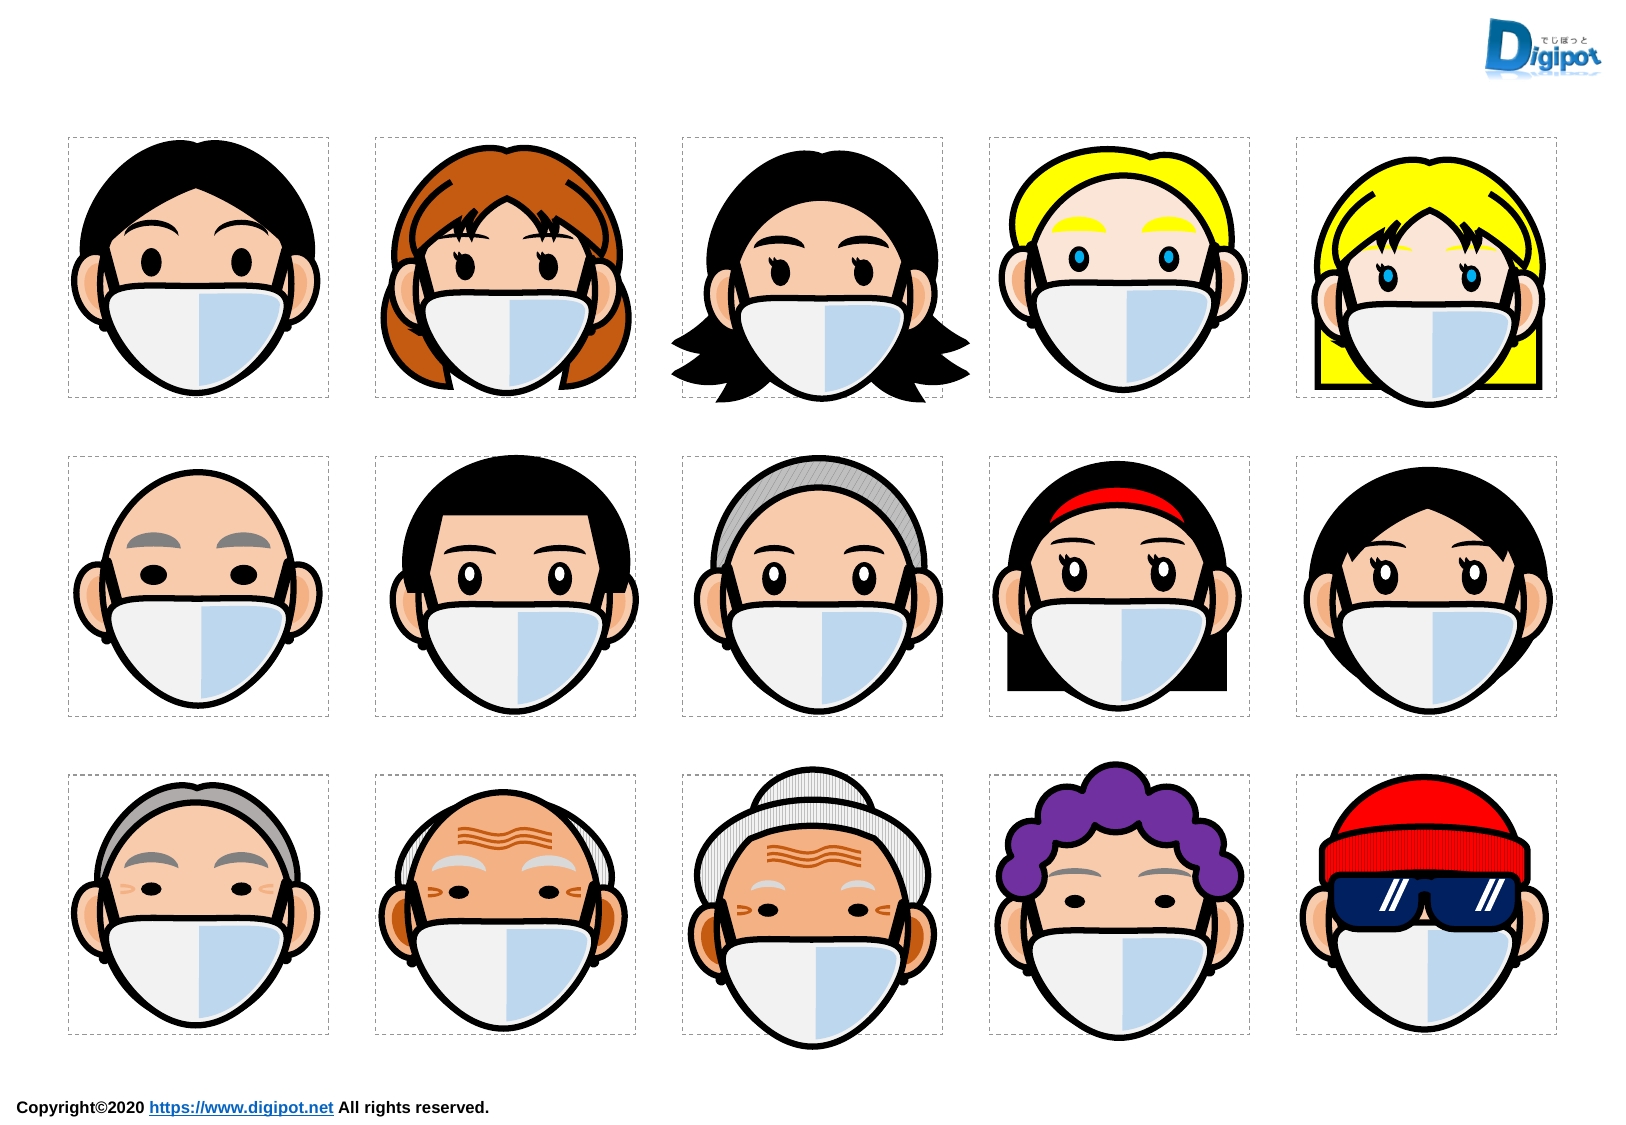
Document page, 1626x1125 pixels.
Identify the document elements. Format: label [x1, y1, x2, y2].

text_box [1303, 777, 1545, 1030]
text_box [75, 143, 317, 394]
picture [1485, 18, 1602, 82]
text_box [697, 458, 940, 712]
text_box [77, 472, 319, 706]
text_box [383, 147, 629, 393]
text_box [1307, 469, 1549, 712]
text_box [1002, 147, 1244, 390]
text_box [1315, 159, 1543, 405]
text_box [691, 769, 934, 1047]
text_box [998, 764, 1242, 1038]
text_box [393, 458, 635, 712]
text_box [689, 153, 953, 400]
text_box [996, 463, 1238, 709]
text_box [382, 792, 624, 1029]
text_box [74, 785, 317, 1026]
